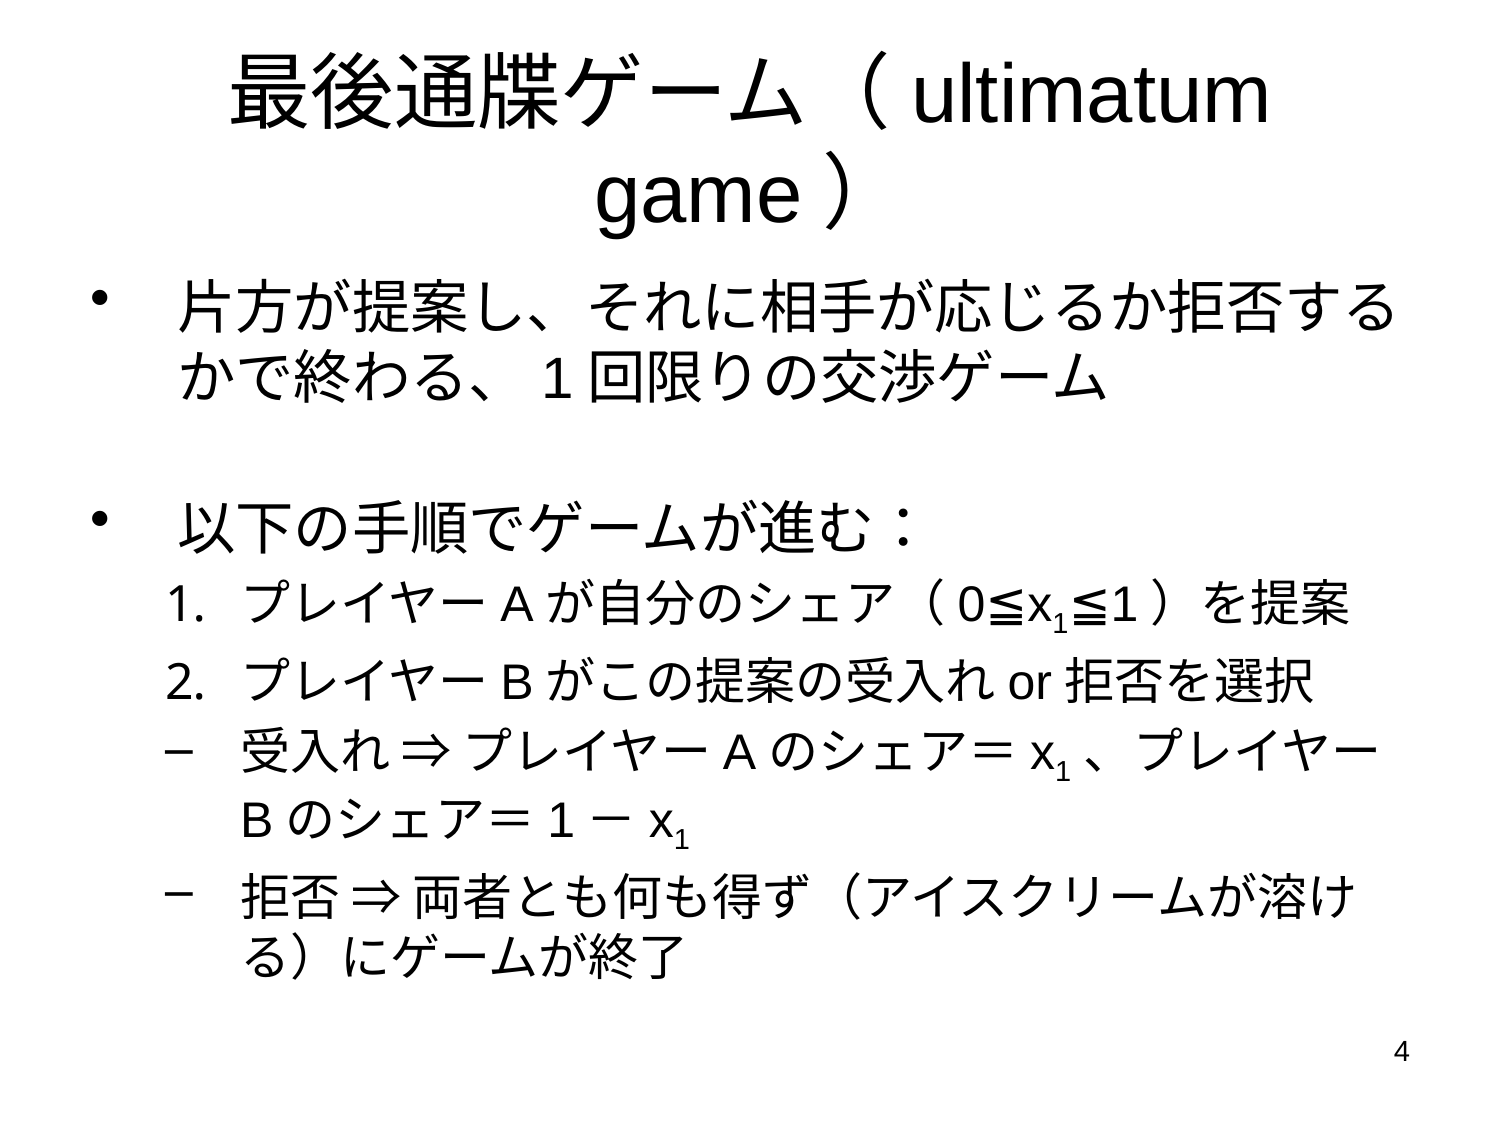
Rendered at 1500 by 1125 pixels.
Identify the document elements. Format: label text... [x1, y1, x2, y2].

title 最後通牒ゲーム（ultimatum game） [75, 45, 1425, 233]
list 片方が提案し、それに相手が応じるか拒否するかで終わる、1回限りの交渉ゲーム 以下の手順でゲームが進む： プレイヤーAが自分のシェア（0≦x1≦1）を提案 プレイヤーBがこの提案の受入れor拒否を選択 受入れ ⇒ プレイヤーAのシェア＝x1、プレイヤーBのシェア＝1－x1 拒否 ⇒ 両者とも何も得ず（アイスクリームが溶ける）にゲームが終了 [75, 262, 1425, 1005]
slide_number 4 [1074, 1024, 1426, 1103]
